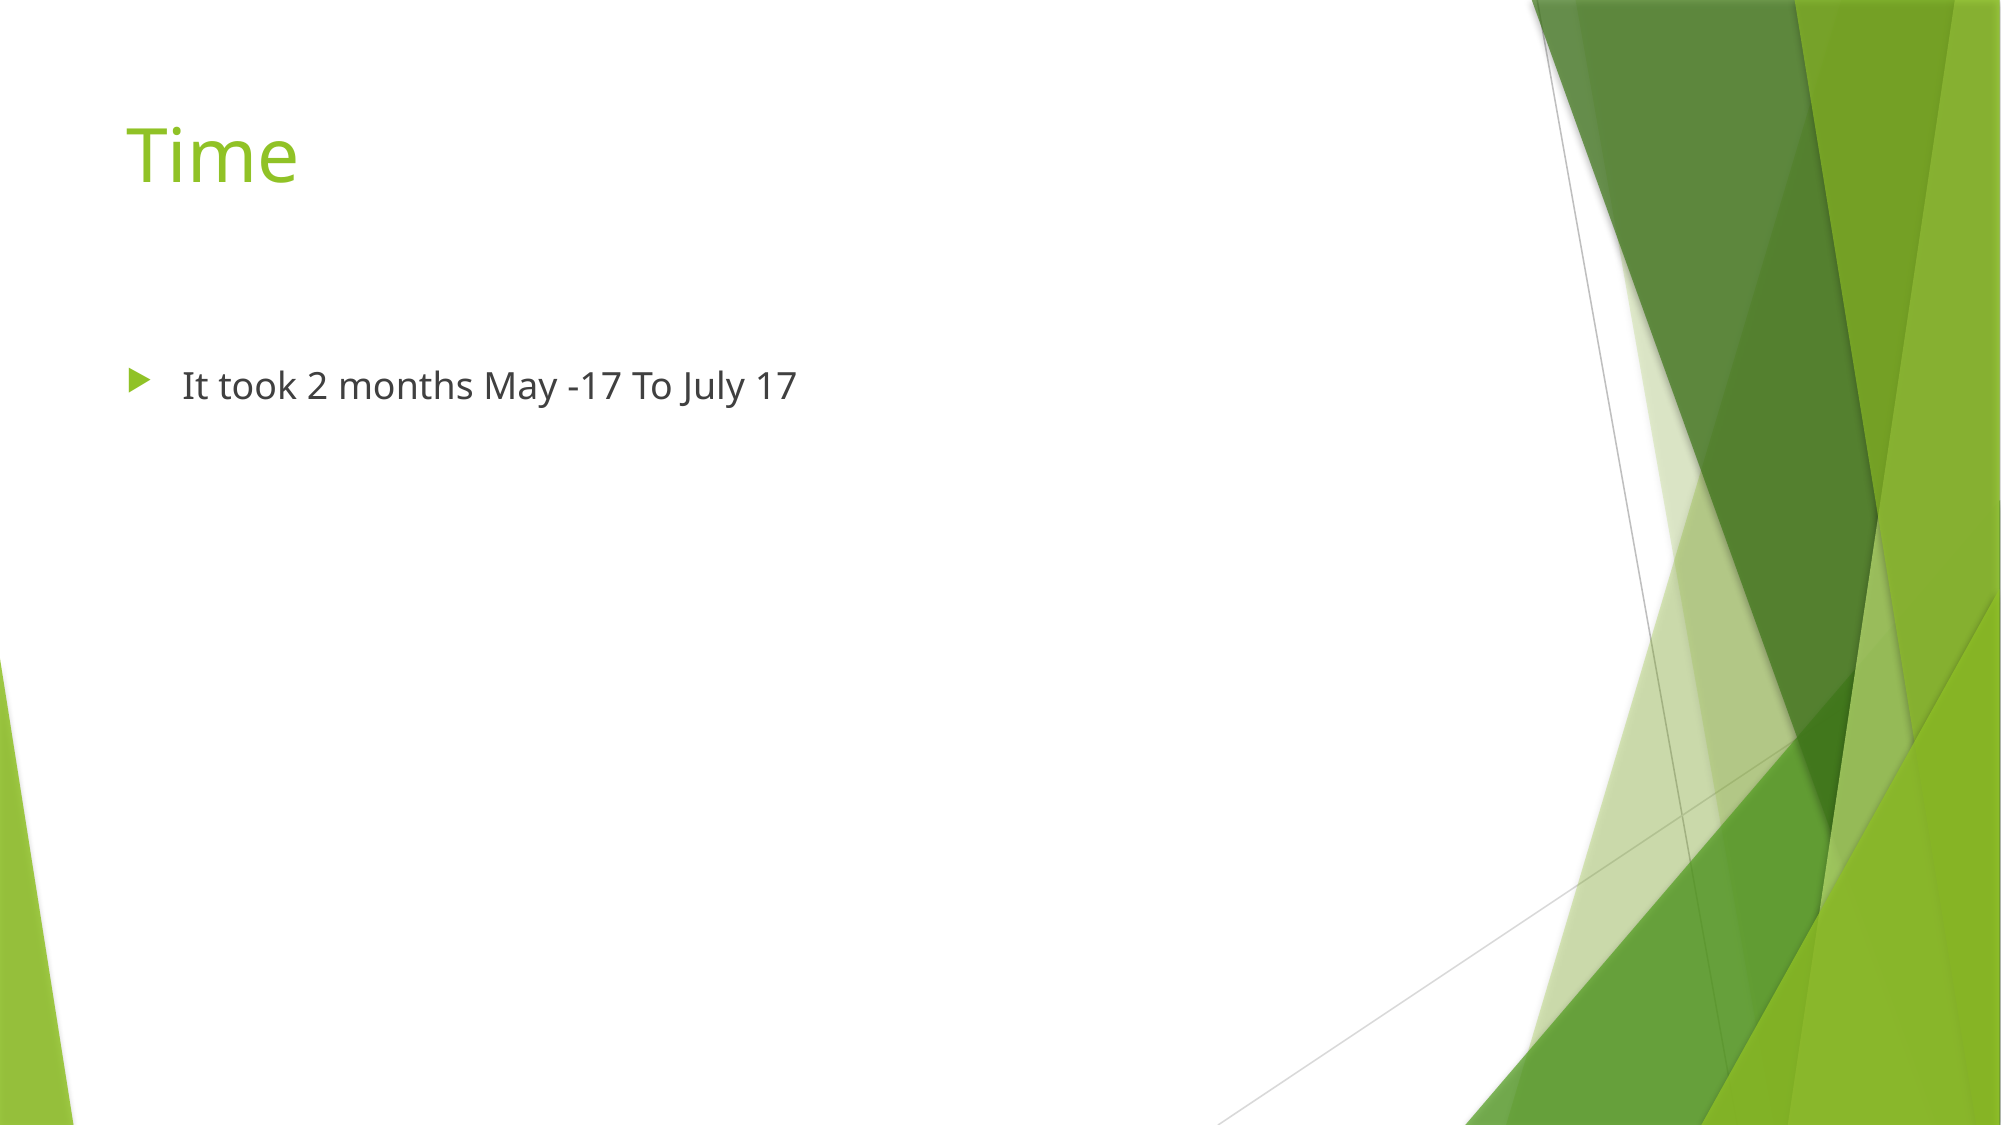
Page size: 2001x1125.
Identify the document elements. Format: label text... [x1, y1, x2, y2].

list It took 2 months May -17 To July 17 [111, 354, 1522, 992]
title Time [111, 99, 1522, 317]
